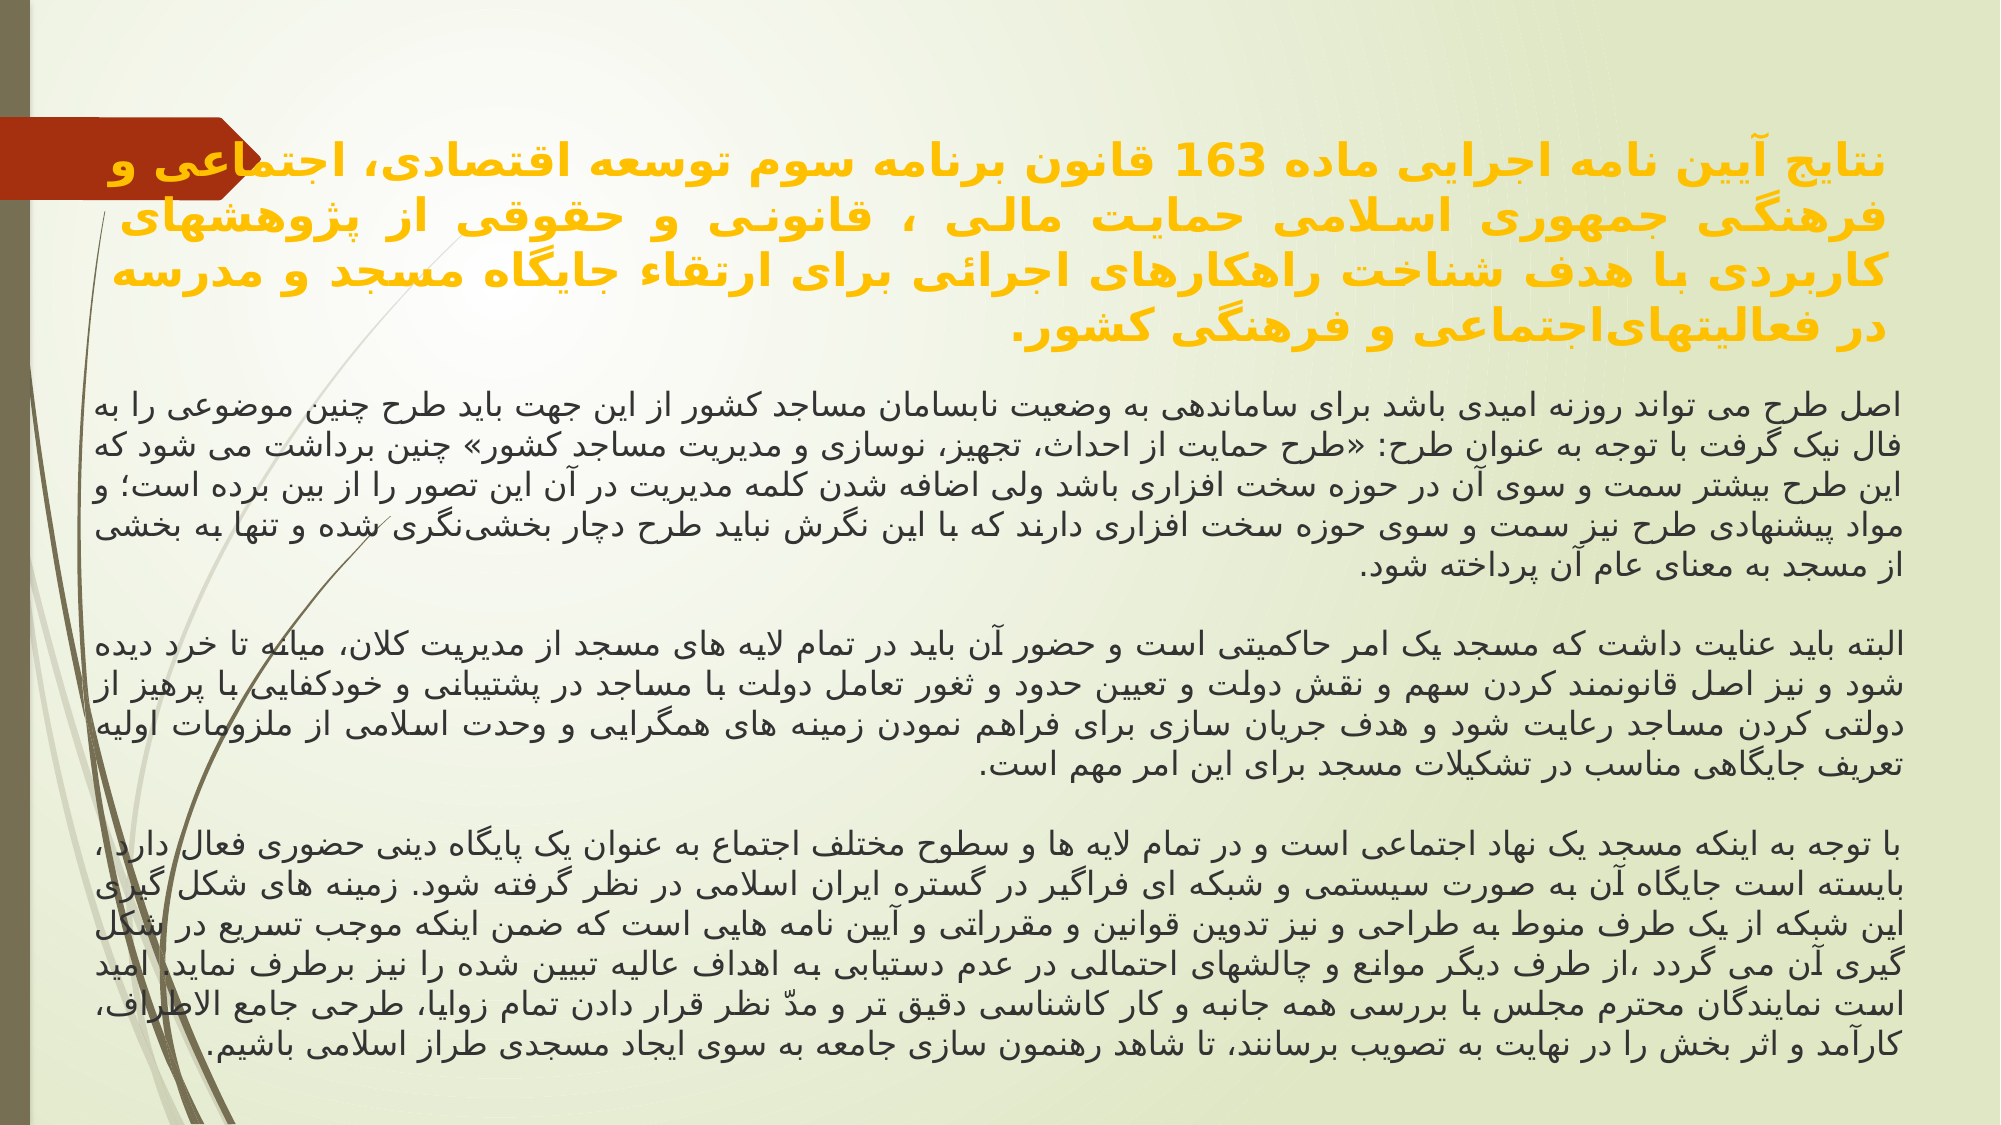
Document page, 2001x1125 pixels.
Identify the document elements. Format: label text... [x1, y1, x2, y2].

title نتایج آیین نامه اجرایی ماده 163 قانون برنامه سوم توسعه اقتصادی، اجتماعی و فرهنگی جمهوری اسلامی حمایت مالی ، قانونی و حقوقی از پژوهشهای کاربردی با هدف شناخت راهکارهای اجرائی برای ارتقاء جایگاه مسجد و مدرسه در فعالیتهای‌اجتماعی و فرهنگی کشور. [94, 122, 1904, 285]
text_box اصل طرح می تواند روزنه امیدی باشد برای ساماندهی به وضعیت نابسامان مساجد کشور از این جهت باید طرح چنین موضوعی را به فال نیک گرفت با توجه به عنوان طرح: «طرح حمایت از احداث، تجهیز، نوسازی و مدیریت مساجد کشور» چنین برداشت می شود که این طرح بیشتر سمت و سوی آن در حوزه سخت افزاری باشد ولی اضافه شدن کلمه مدیریت در آن این تصور را از بین برده است؛ و مواد پیشنهادی طرح نیز سمت و سوی حوزه سخت افزاری دارند که با این نگرش نباید طرح دچار بخشی‌نگری شده و تنها به بخشی از مسجد به معنای عام آن پرداخته شود. البته باید عنایت داشت که مسجد یک امر حاکمیتی است و حضور آن باید در تمام لایه های مسجد از مدیریت کلان، میانه تا خرد دیده شود و نیز اصل قانونمند کردن سهم و نقش دولت و تعیین حدود و ثغور تعامل دولت با مساجد در پشتیبانی و خودکفایی با پرهیز از دولتی کردن مساجد رعایت شود و هدف جریان سازی برای فراهم نمودن زمینه های همگرایی و وحدت اسلامی از ملزومات اولیه تعریف جایگاهی مناسب در تشکیلات مسجد برای این امر مهم است. با توجه به اینکه مسجد یک نهاد اجتماعی است و در تمام لایه ها و سطوح مختلف اجتماع به عنوان یک پایگاه دینی حضوری فعال دارد ، بایسته است جایگاه آن به صورت سیستمی و شبکه ای فراگیر در گستره ایران اسلامی در نظر گرفته شود. زمینه های شکل گیری این شبکه از یک طرف منوط به طراحی و نیز تدوین قوانین و مقرراتی و آیین نامه هایی است که ضمن اینکه موجب تسریع در شکل گیری آن می گردد ،از طرف دیگر موانع و چالشهای احتمالی در عدم دستیابی به اهداف عالیه تبیین شده را نیز برطرف نماید. امید است نمایندگان محترم مجلس با بررسی همه جانبه و کار کاشناسی دقیق تر و مدّ نظر قرار دادن تمام زوایا، طرحی جامع الاطراف، کارآمد و اثر بخش را در نهایت به تصویب برسانند، تا شاهد رهنمون سازی جامعه به سوی ایجاد مسجدی طراز اسلامی باشیم. [78, 375, 1920, 1070]
